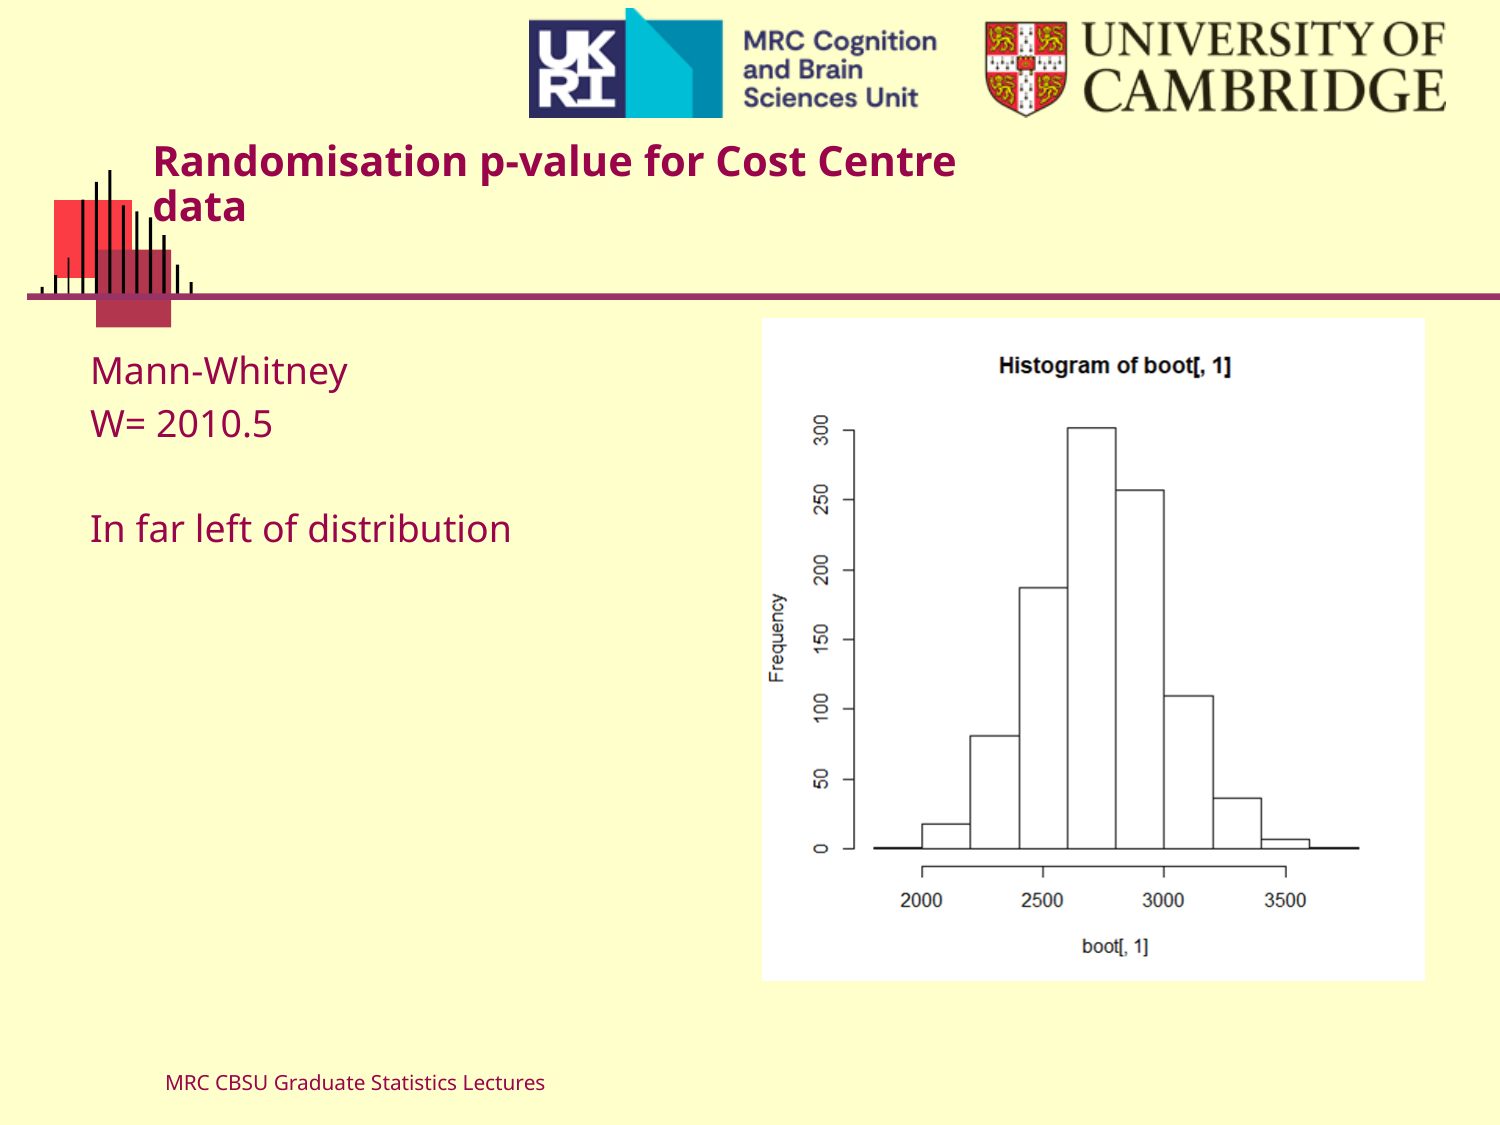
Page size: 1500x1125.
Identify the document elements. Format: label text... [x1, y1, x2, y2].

footer MRC CBSU Graduate Statistics Lectures [149, 1062, 988, 1101]
picture [529, 8, 1446, 118]
title Randomisation p-value for Cost Centre data [137, 137, 988, 233]
list Mann-Whitney W= 2010.5 In far left of distribution [75, 262, 738, 1038]
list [762, 318, 1425, 982]
